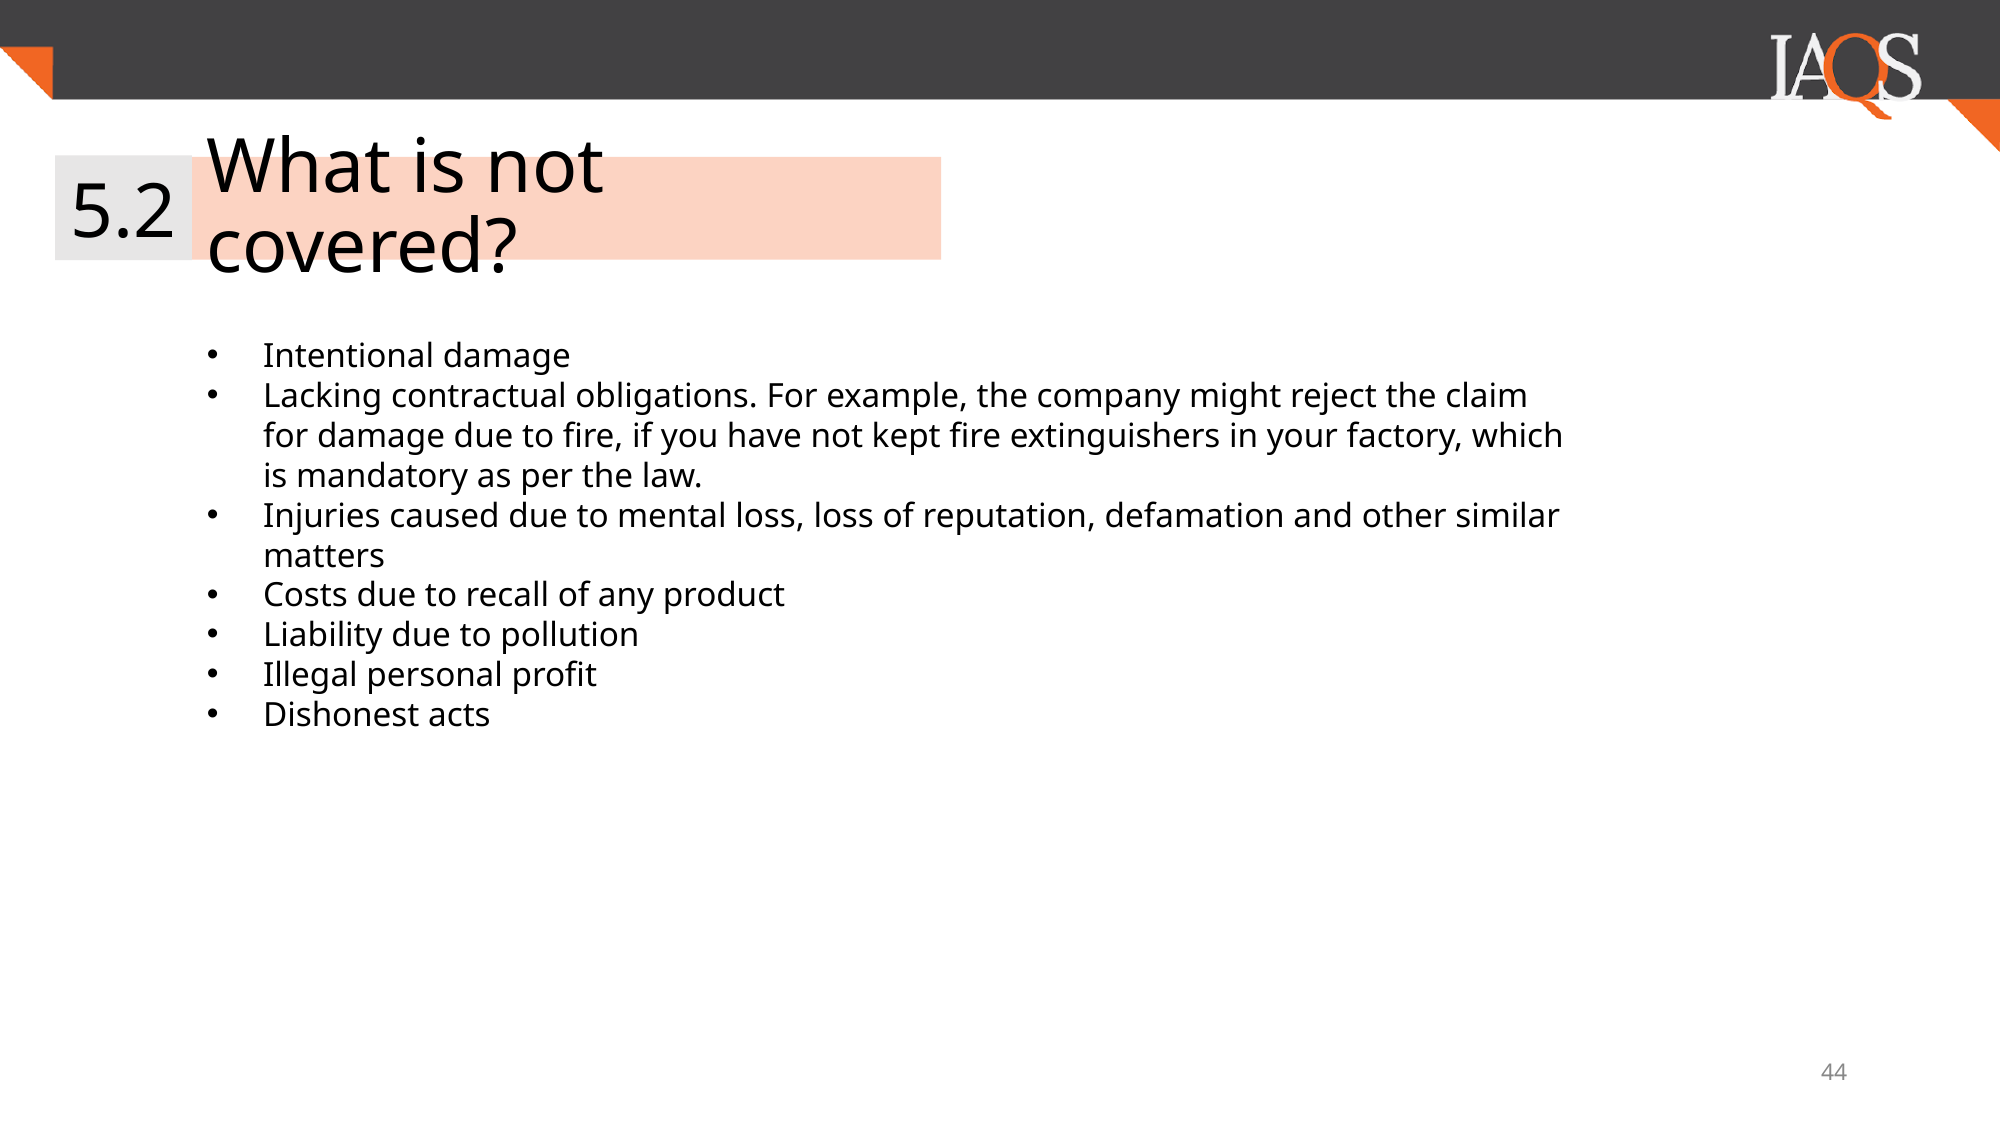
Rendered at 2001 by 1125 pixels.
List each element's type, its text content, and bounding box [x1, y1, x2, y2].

picture [0, 0, 2000, 152]
text_box 5.2 [55, 155, 192, 261]
slide_number ‹#› [1412, 1042, 1863, 1103]
text_box Intentional damage Lacking contractual obligations. For example, the company might reject the claim for damage due to fire, if you have not kept fire extinguishers in your factory, which is mandatory as per the law. Injuries caused due to mental loss, loss of reputation, defamation and other similar matters Costs due to recall of any product Liability due to pollution Illegal personal profit Dishonest acts [191, 326, 1588, 781]
title What is not covered? [192, 156, 942, 260]
